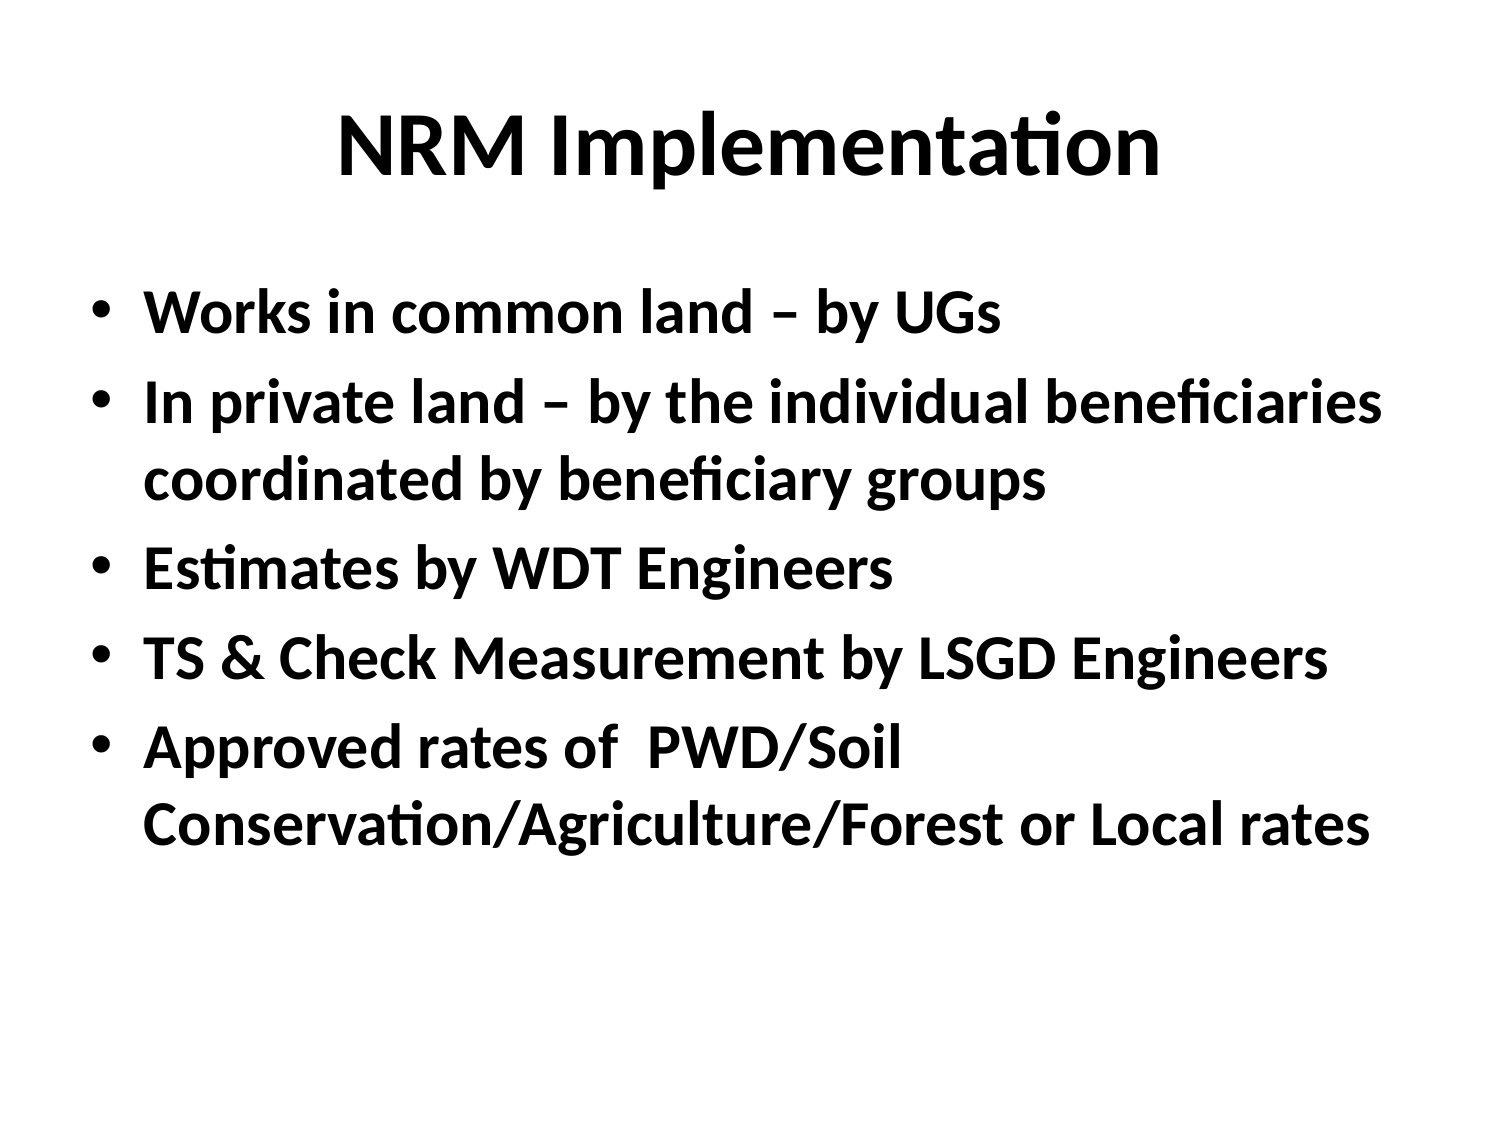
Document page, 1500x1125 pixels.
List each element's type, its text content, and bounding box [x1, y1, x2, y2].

list Works in common land – by UGs In private land – by the individual beneficiaries coordinated by beneficiary groups Estimates by WDT Engineers TS & Check Measurement by LSGD Engineers Approved rates of PWD/Soil Conservation/Agriculture/Forest or Local rates [75, 262, 1425, 1005]
title NRM Implementation [75, 45, 1425, 233]
